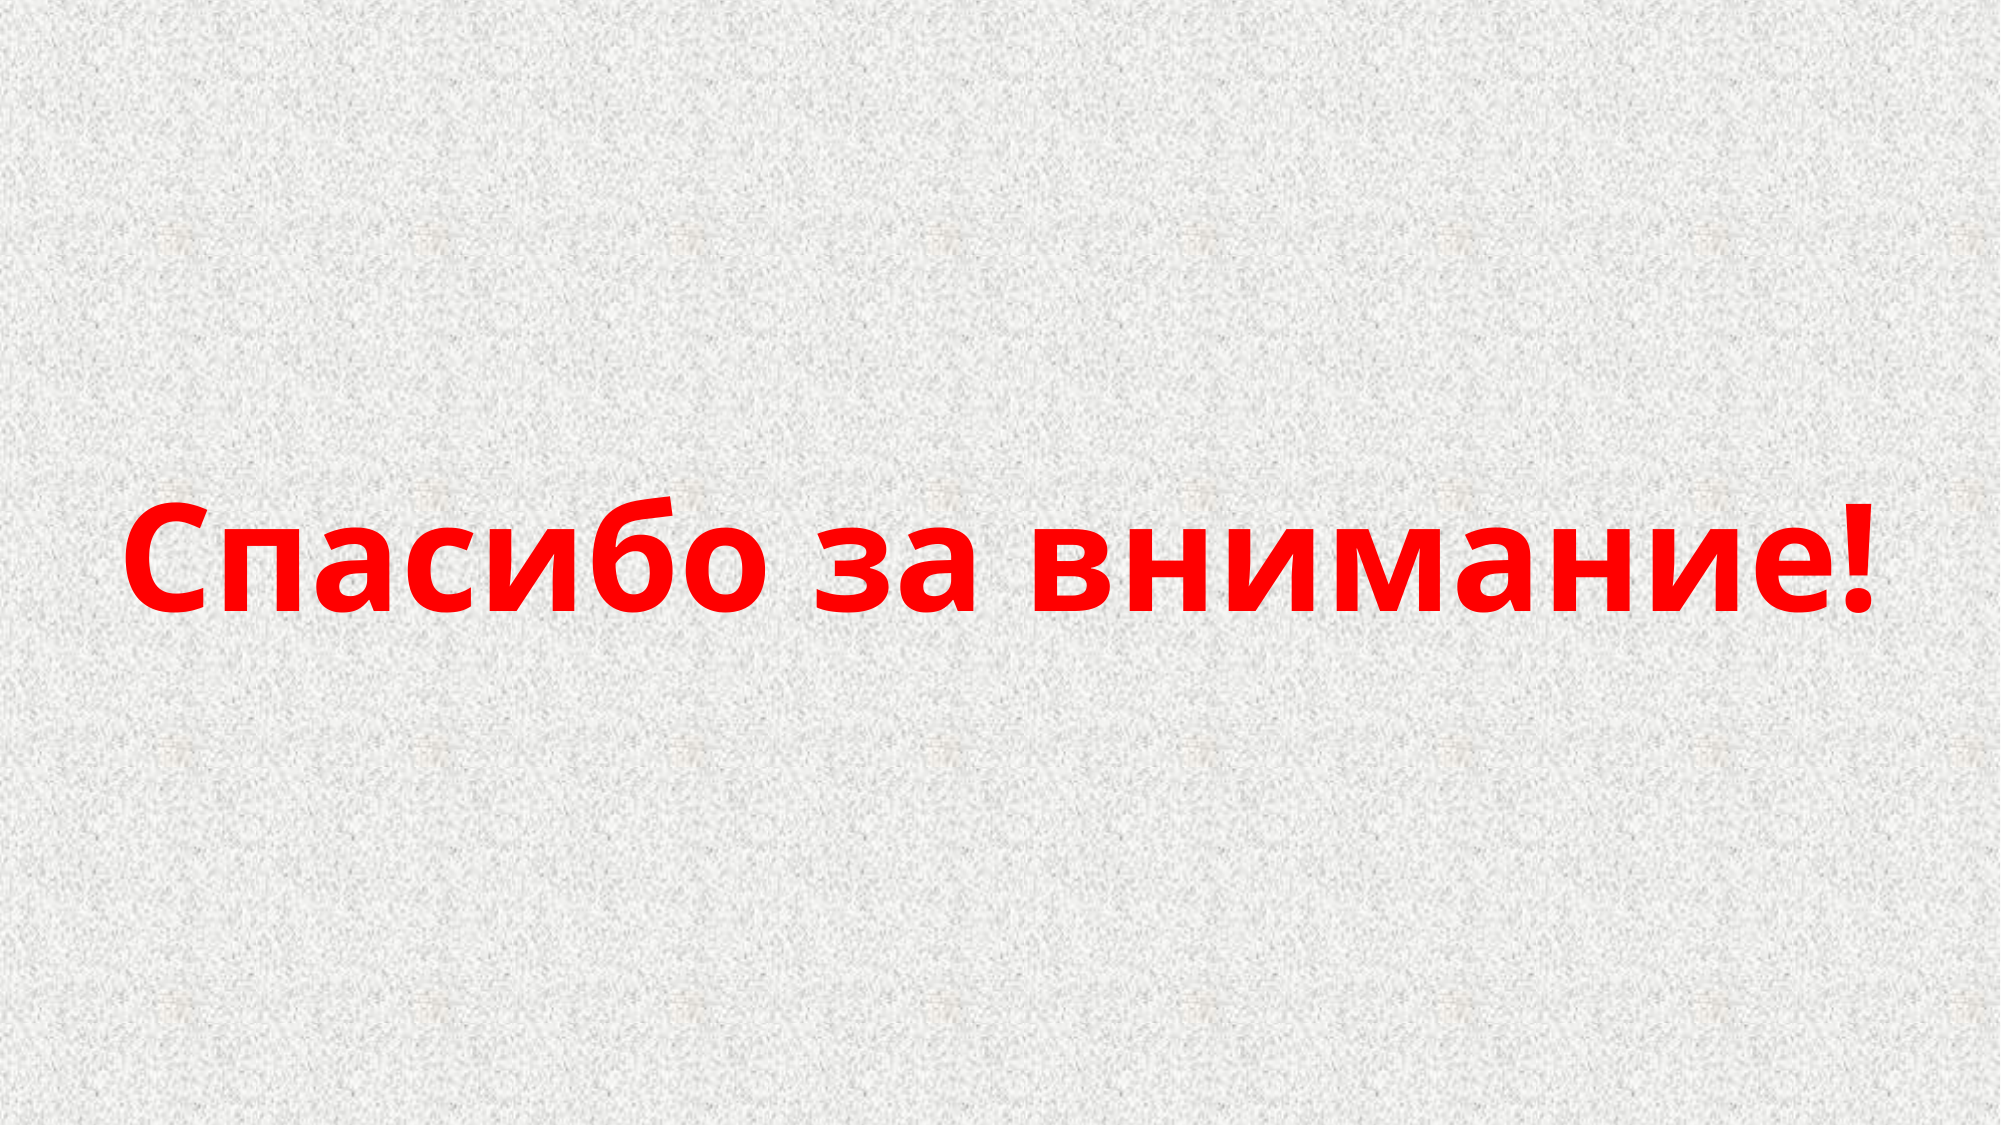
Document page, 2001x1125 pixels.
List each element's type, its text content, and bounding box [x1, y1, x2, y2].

picture [0, 0, 2001, 1125]
title Спасибо за внимание! [0, 444, 2000, 681]
